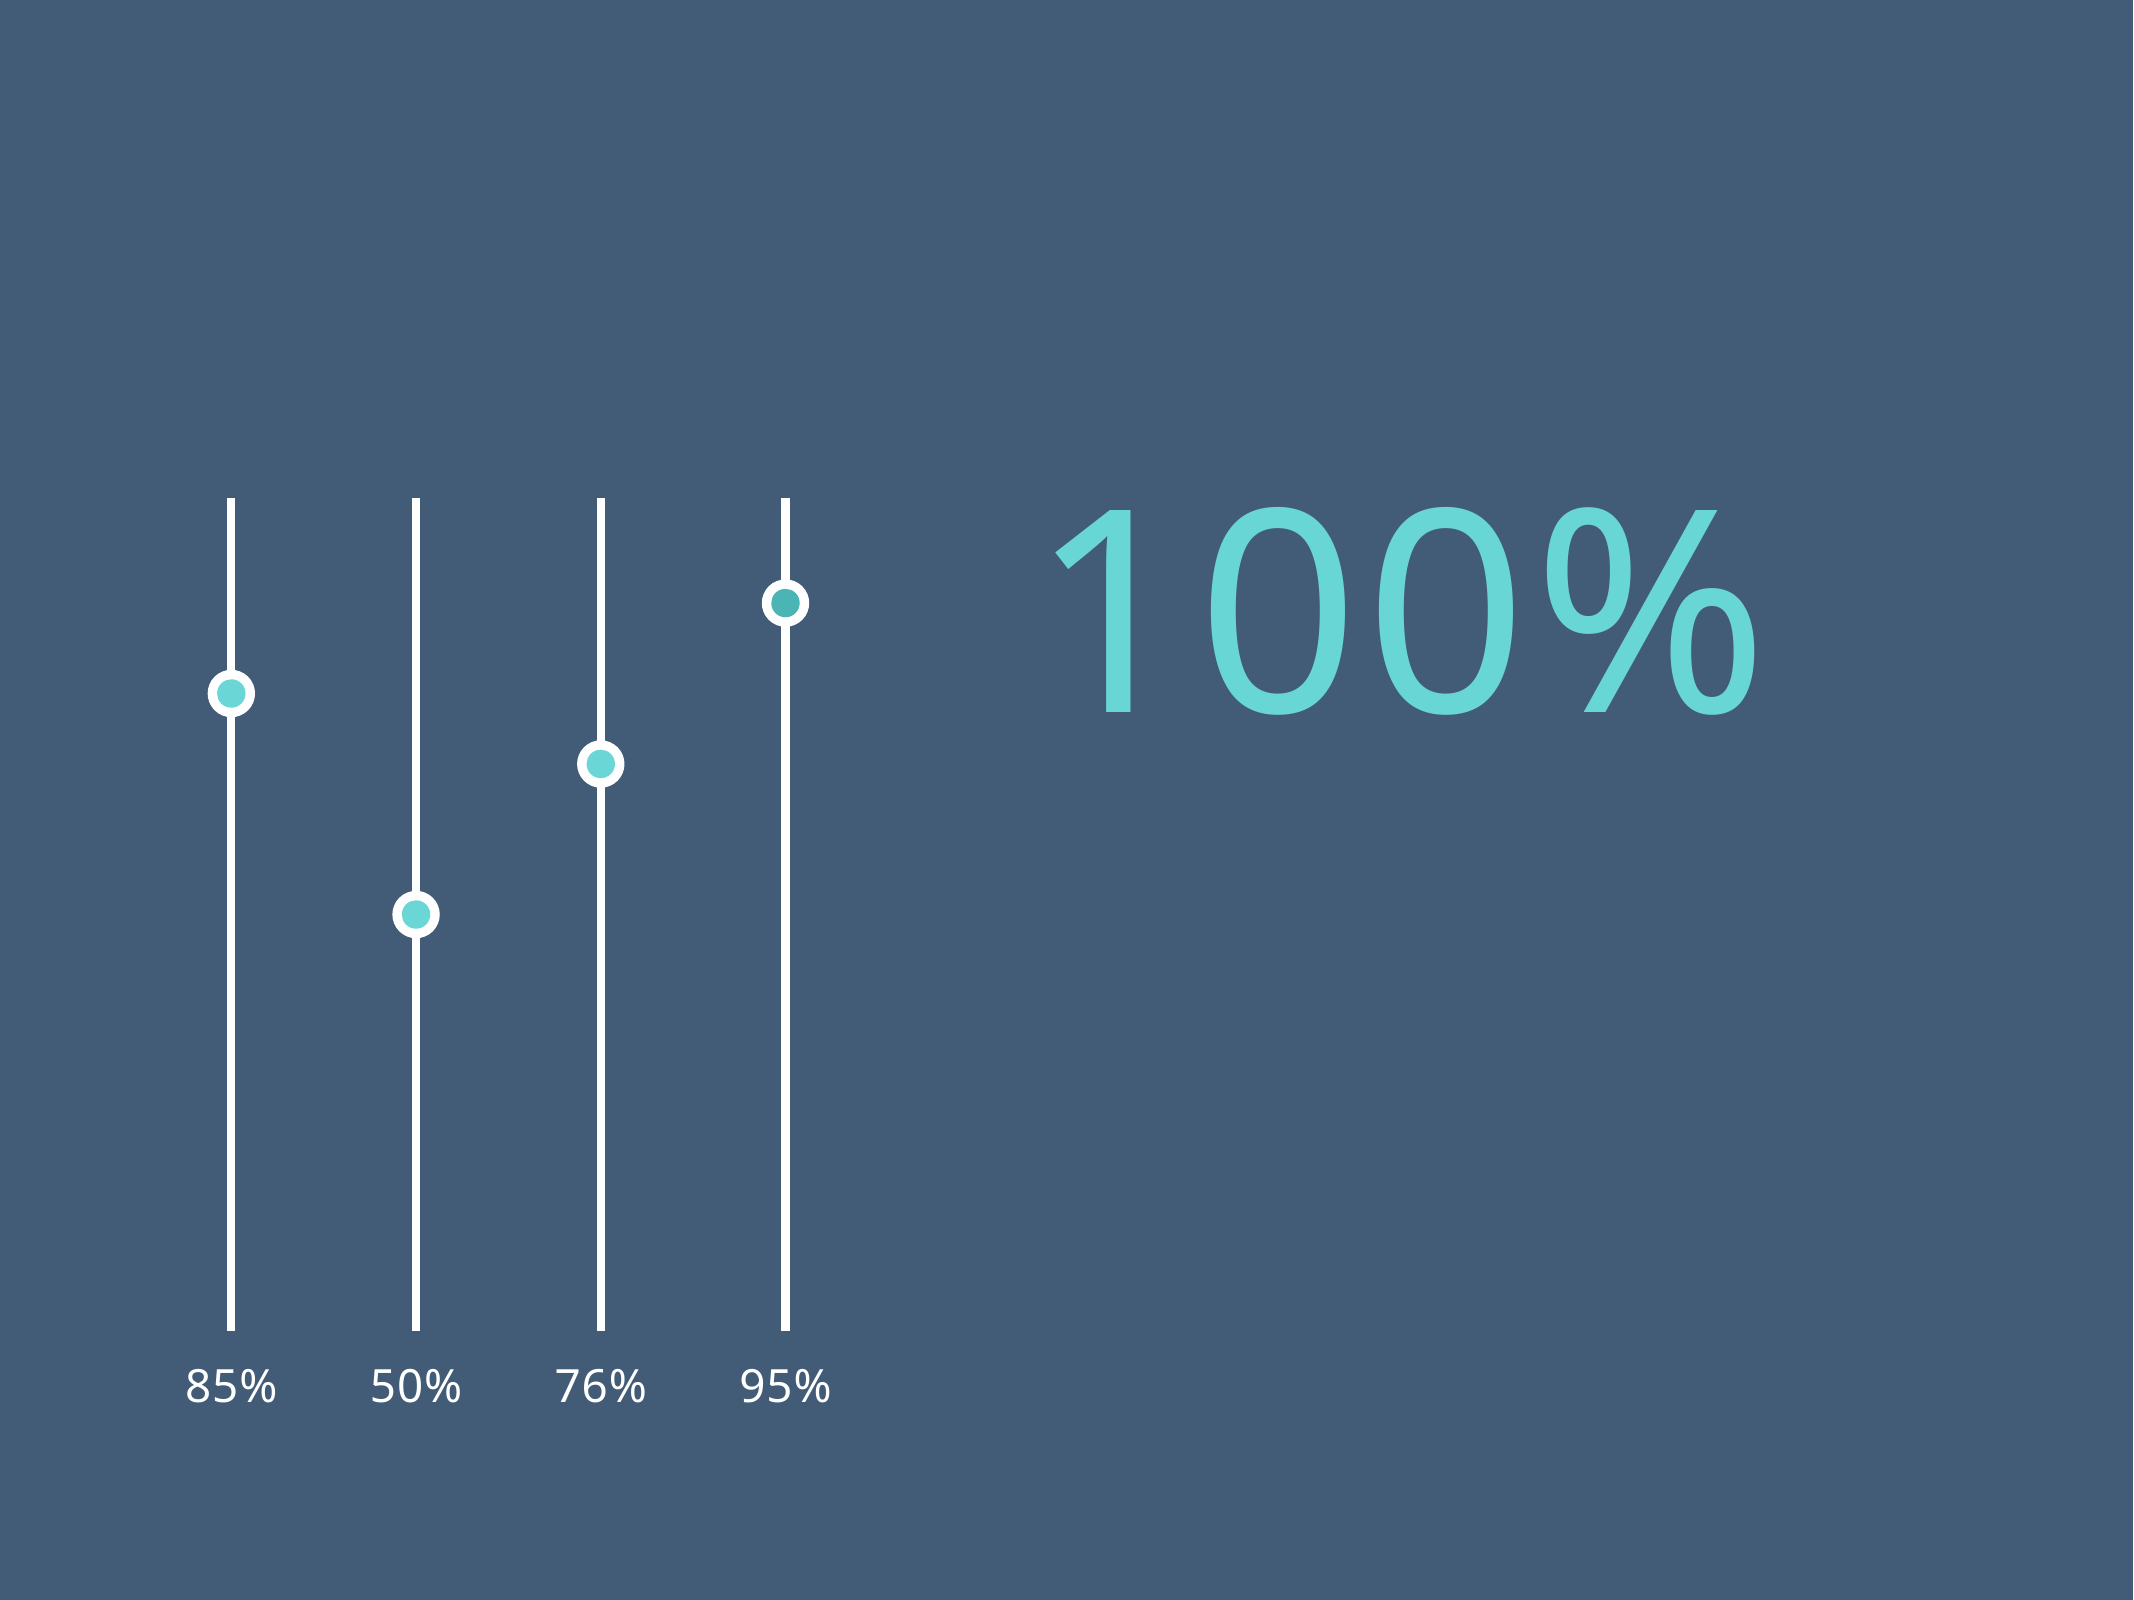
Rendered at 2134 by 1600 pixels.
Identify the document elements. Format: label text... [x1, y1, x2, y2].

text_box [761, 579, 810, 627]
text_box 76% [528, 1352, 674, 1416]
text_box [207, 669, 256, 718]
text_box [586, 749, 615, 779]
text_box [771, 588, 800, 618]
text_box [217, 679, 246, 708]
text_box 50% [343, 1352, 489, 1416]
text_box [401, 900, 431, 929]
text_box 95% [712, 1352, 859, 1416]
text_box [392, 890, 440, 939]
text_box [577, 740, 625, 788]
text_box 85% [158, 1352, 304, 1416]
text_box 100% [1030, 425, 1926, 769]
